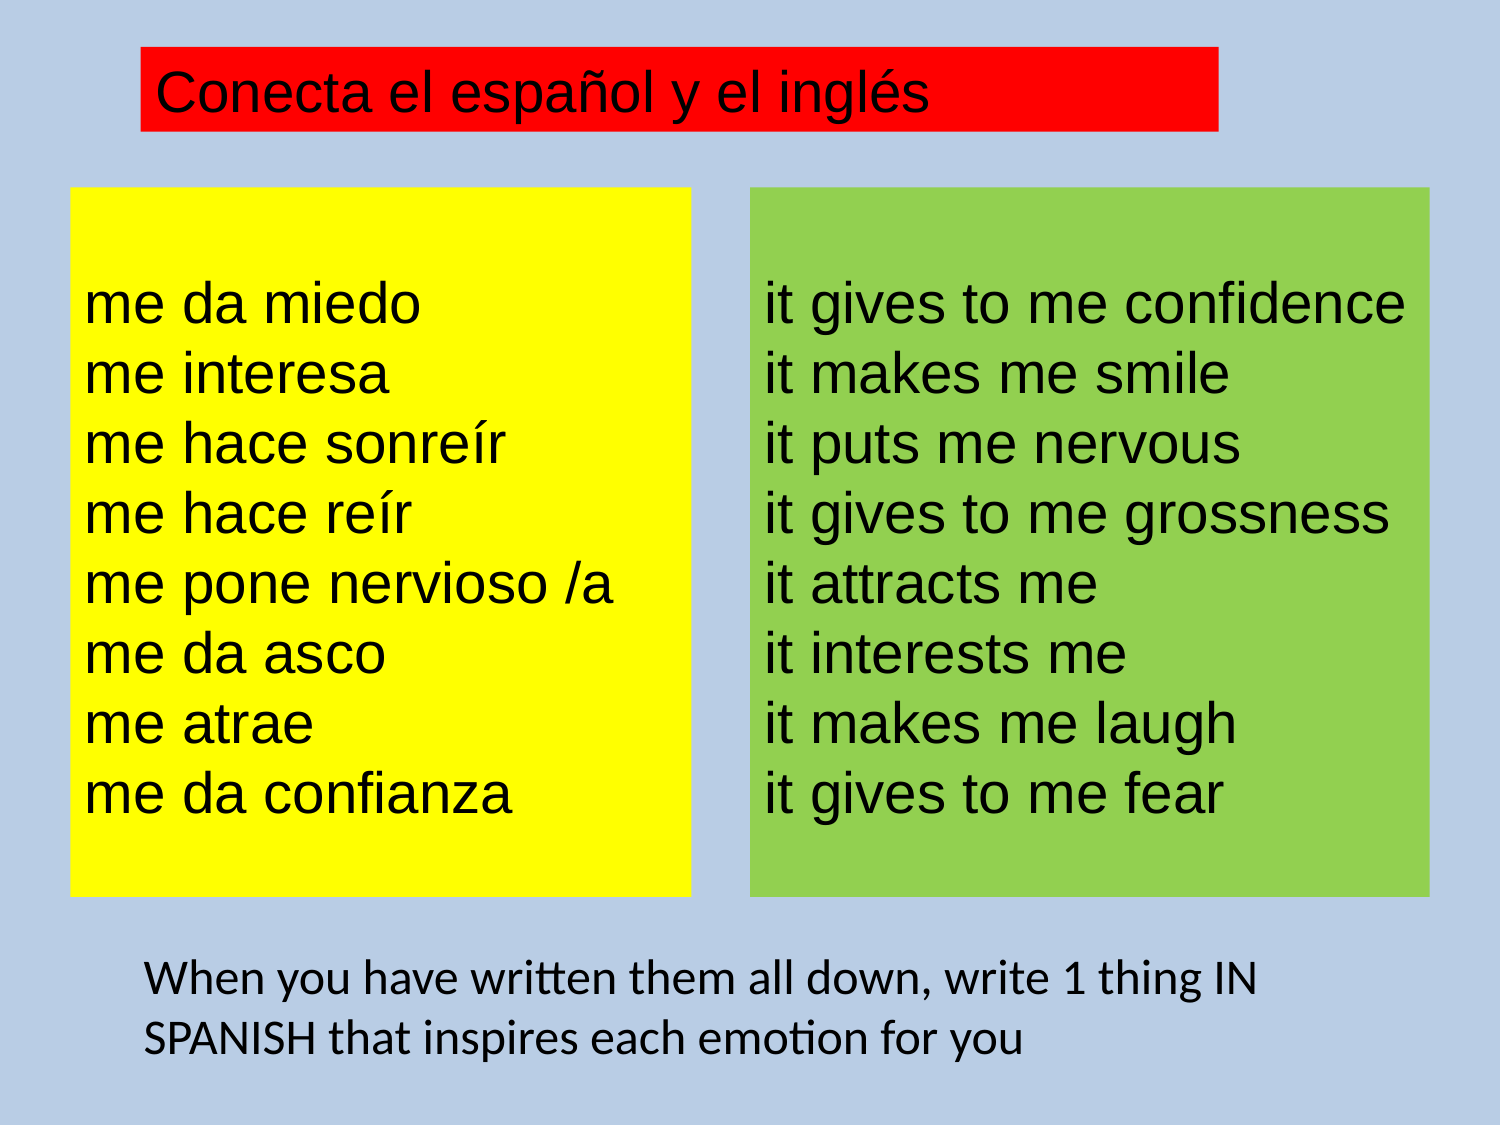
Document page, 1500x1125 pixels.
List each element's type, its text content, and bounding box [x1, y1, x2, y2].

text_box it gives to me confidence it makes me smile it puts me nervous it gives to me grossness it attracts me it interests me it makes me laugh it gives to me fear [750, 187, 1430, 897]
text_box me da miedo me interesa me hace sonreír me hace reír me pone nervioso /a me da asco me atrae me da confianza [70, 187, 692, 897]
text_box When you have written them all down, write 1 thing IN SPANISH that inspires each emotion for you [128, 937, 1372, 1073]
text_box Conecta el español y el inglés [140, 46, 1219, 132]
